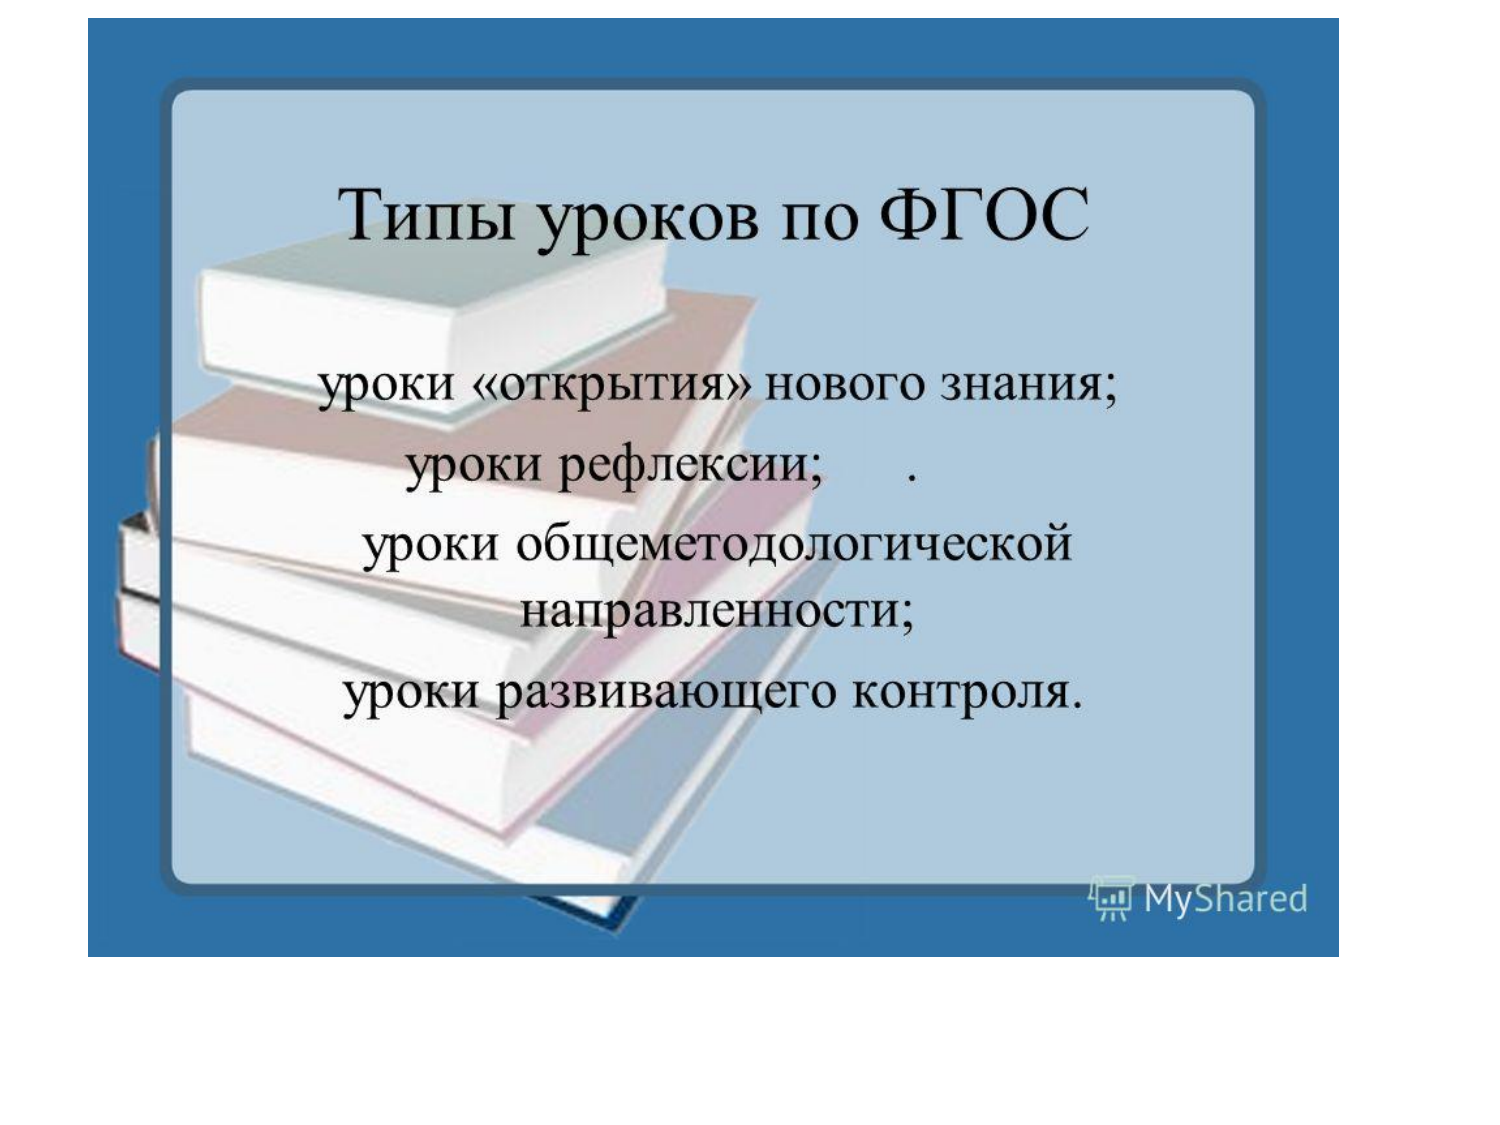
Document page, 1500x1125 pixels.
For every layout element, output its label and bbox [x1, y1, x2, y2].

picture [88, 18, 1339, 957]
